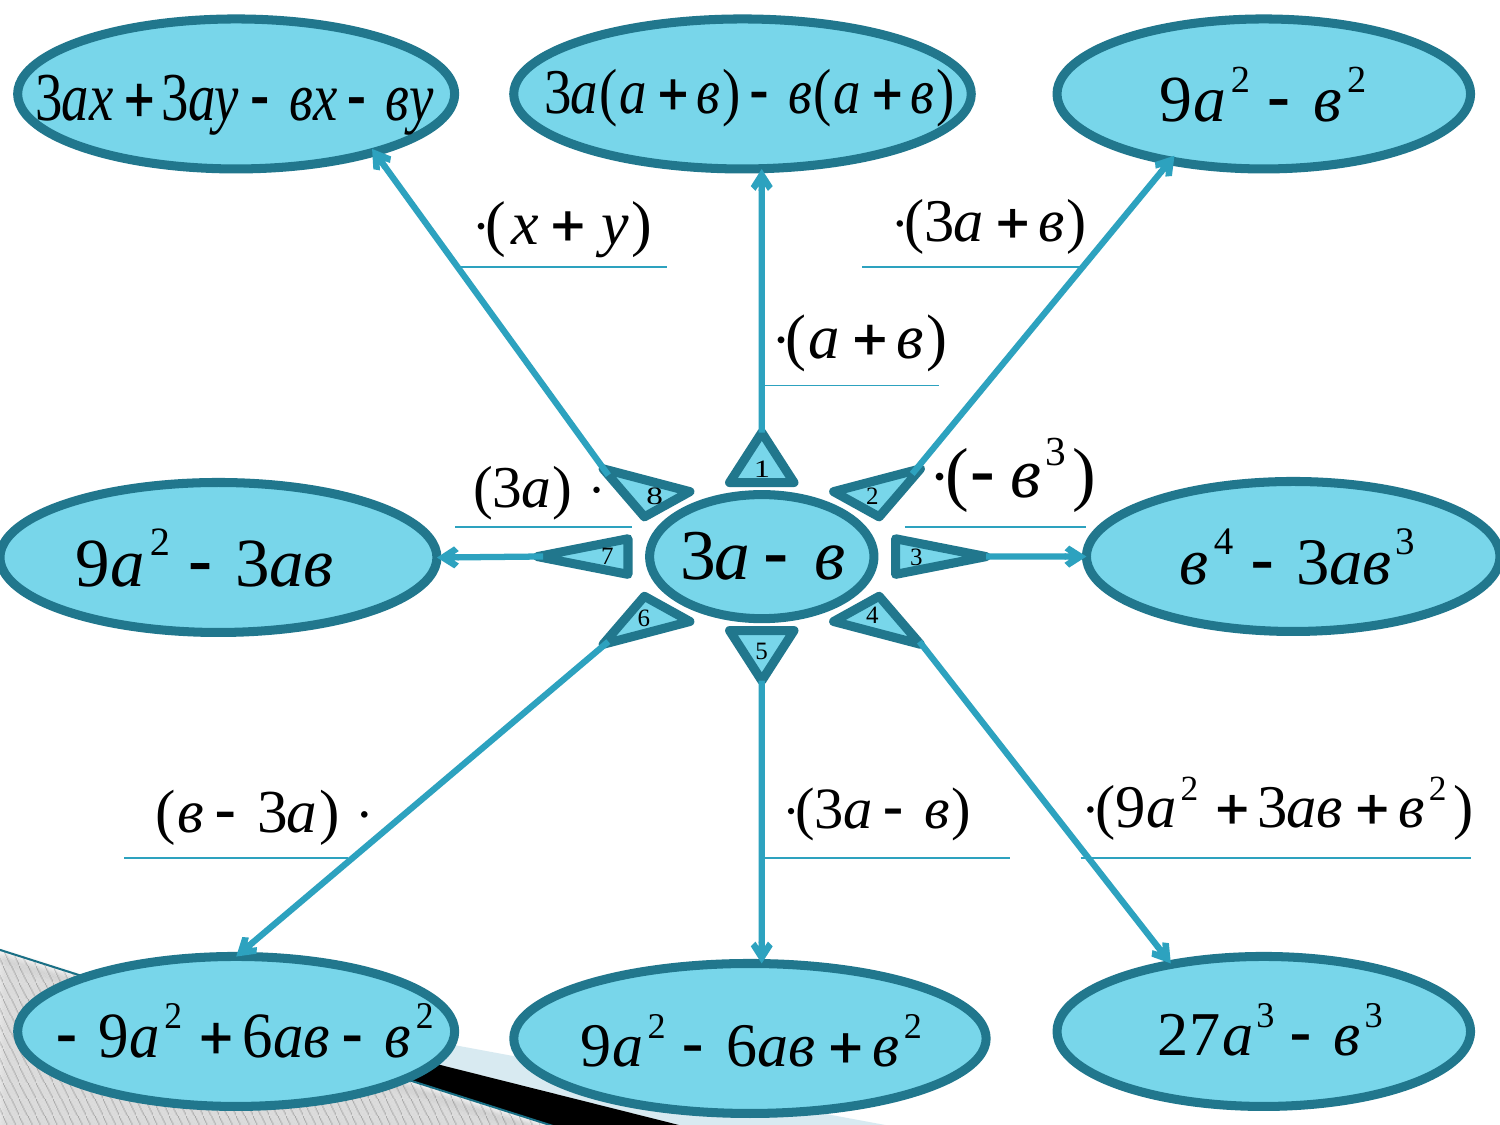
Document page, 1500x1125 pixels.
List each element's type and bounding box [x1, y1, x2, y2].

text_box [863, 591, 922, 648]
text_box [1082, 476, 1500, 636]
text_box [1148, 987, 1393, 1072]
text_box [66, 511, 349, 604]
text_box [829, 468, 906, 514]
text_box [1052, 951, 1476, 1111]
text_box [675, 490, 852, 514]
text_box [449, 1007, 460, 1056]
text_box [37, 14, 435, 57]
text_box [539, 14, 946, 54]
text_box [147, 775, 373, 858]
text_box [13, 989, 45, 1071]
text_box [509, 958, 991, 1092]
text_box [579, 1095, 921, 1119]
text_box [1151, 49, 1377, 139]
text_box [1170, 511, 1427, 602]
text_box [509, 56, 535, 129]
text_box [911, 420, 1108, 528]
text_box [611, 467, 668, 522]
text_box [829, 611, 857, 633]
text_box [756, 300, 956, 385]
text_box [1177, 761, 1487, 853]
text_box [725, 431, 799, 488]
text_box [906, 542, 927, 573]
text_box [613, 152, 904, 174]
text_box [642, 481, 669, 511]
text_box [645, 521, 665, 594]
text_box [671, 514, 857, 599]
text_box [861, 521, 879, 591]
text_box [669, 481, 695, 506]
text_box [72, 1086, 400, 1111]
text_box [535, 545, 592, 572]
text_box [597, 541, 619, 572]
text_box [633, 603, 656, 633]
text_box [891, 534, 989, 579]
text_box [919, 641, 1172, 964]
text_box [876, 186, 1099, 268]
text_box [768, 774, 984, 854]
text_box [537, 54, 963, 140]
text_box [968, 73, 976, 115]
text_box [1052, 14, 1476, 174]
text_box [115, 161, 358, 174]
text_box [696, 612, 827, 624]
text_box [371, 148, 609, 476]
text_box [456, 187, 664, 271]
text_box [612, 535, 633, 579]
text_box [13, 71, 22, 117]
text_box [861, 600, 884, 629]
text_box [0, 477, 442, 637]
text_box [46, 987, 444, 1075]
text_box [28, 57, 444, 150]
text_box [752, 454, 772, 482]
text_box [911, 155, 1175, 475]
text_box [572, 999, 935, 1083]
text_box [50, 951, 423, 987]
text_box [600, 591, 695, 647]
text_box [450, 70, 460, 118]
text_box [861, 481, 884, 509]
text_box [752, 636, 772, 667]
text_box [725, 626, 799, 665]
text_box [235, 641, 609, 957]
text_box [464, 452, 604, 533]
